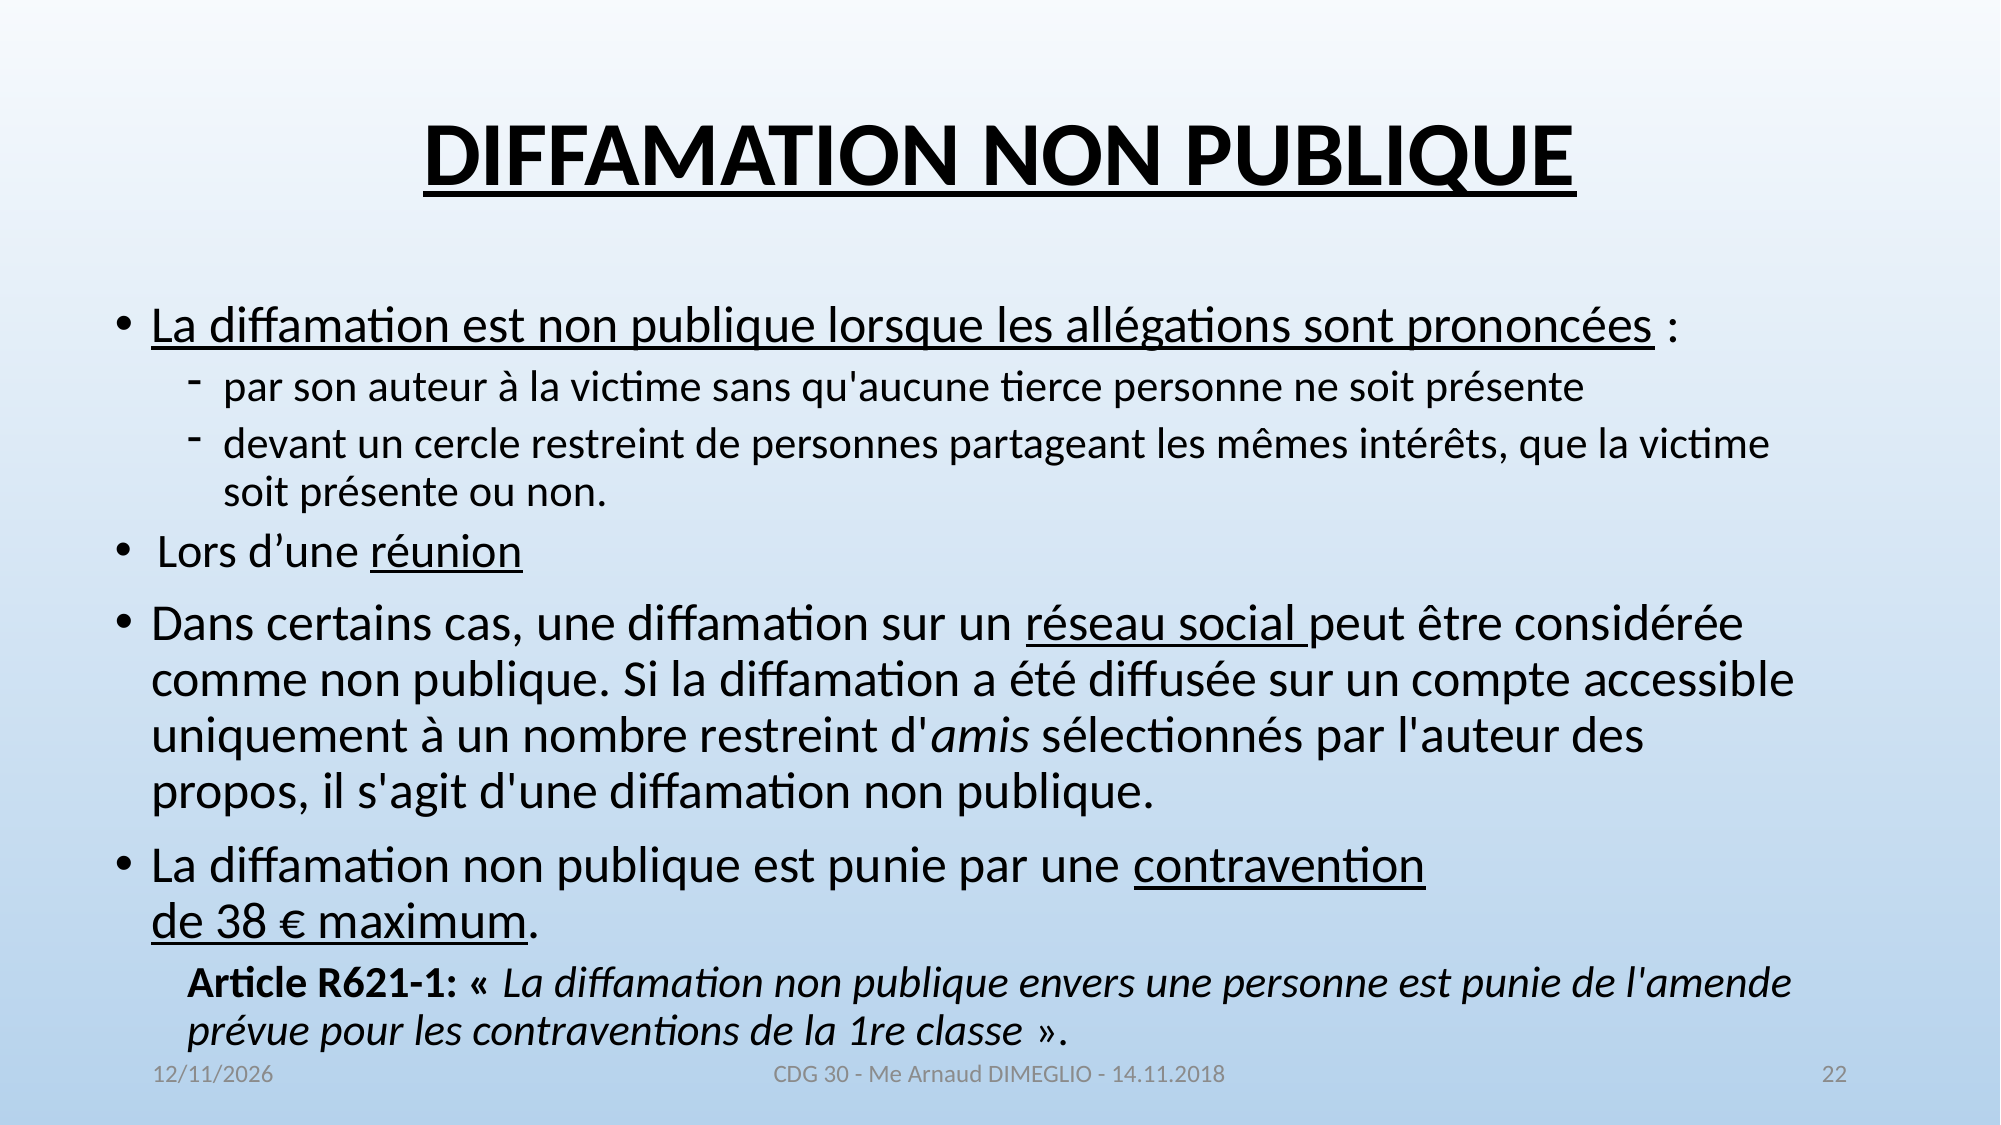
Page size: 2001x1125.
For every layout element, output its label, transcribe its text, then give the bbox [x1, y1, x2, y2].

slide_number 22 [1412, 1042, 1863, 1103]
footer CDG 30 - Me Arnaud DIMEGLIO - 14.11.2018 [662, 1042, 1338, 1103]
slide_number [137, 1042, 588, 1103]
title DIFFAMATION NON PUBLIQUE [137, 59, 1863, 252]
list La diffamation est non publique lorsque les allégations sont prononcées : par son auteur à la victime sans qu'aucune tierce personne ne soit présente devant un cercle restreint de personnes partageant les mêmes intérêts, que la victime soit présente ou non. Lors d’une réunion Dans certains cas, une diffamation sur un réseau social peut être considérée comme non publique. Si la diffamation a été diffusée sur un compte accessible uniquement à un nombre restreint d'amis sélectionnés par l'auteur des propos, il s'agit d'une diffamation non publique. La diffamation non publique est punie par une contravention de 38 € maximum. Article R621-1: « La diffamation non publique envers une personne est punie de l'amende prévue pour les contraventions de la 1re classe ». [99, 210, 1825, 1066]
